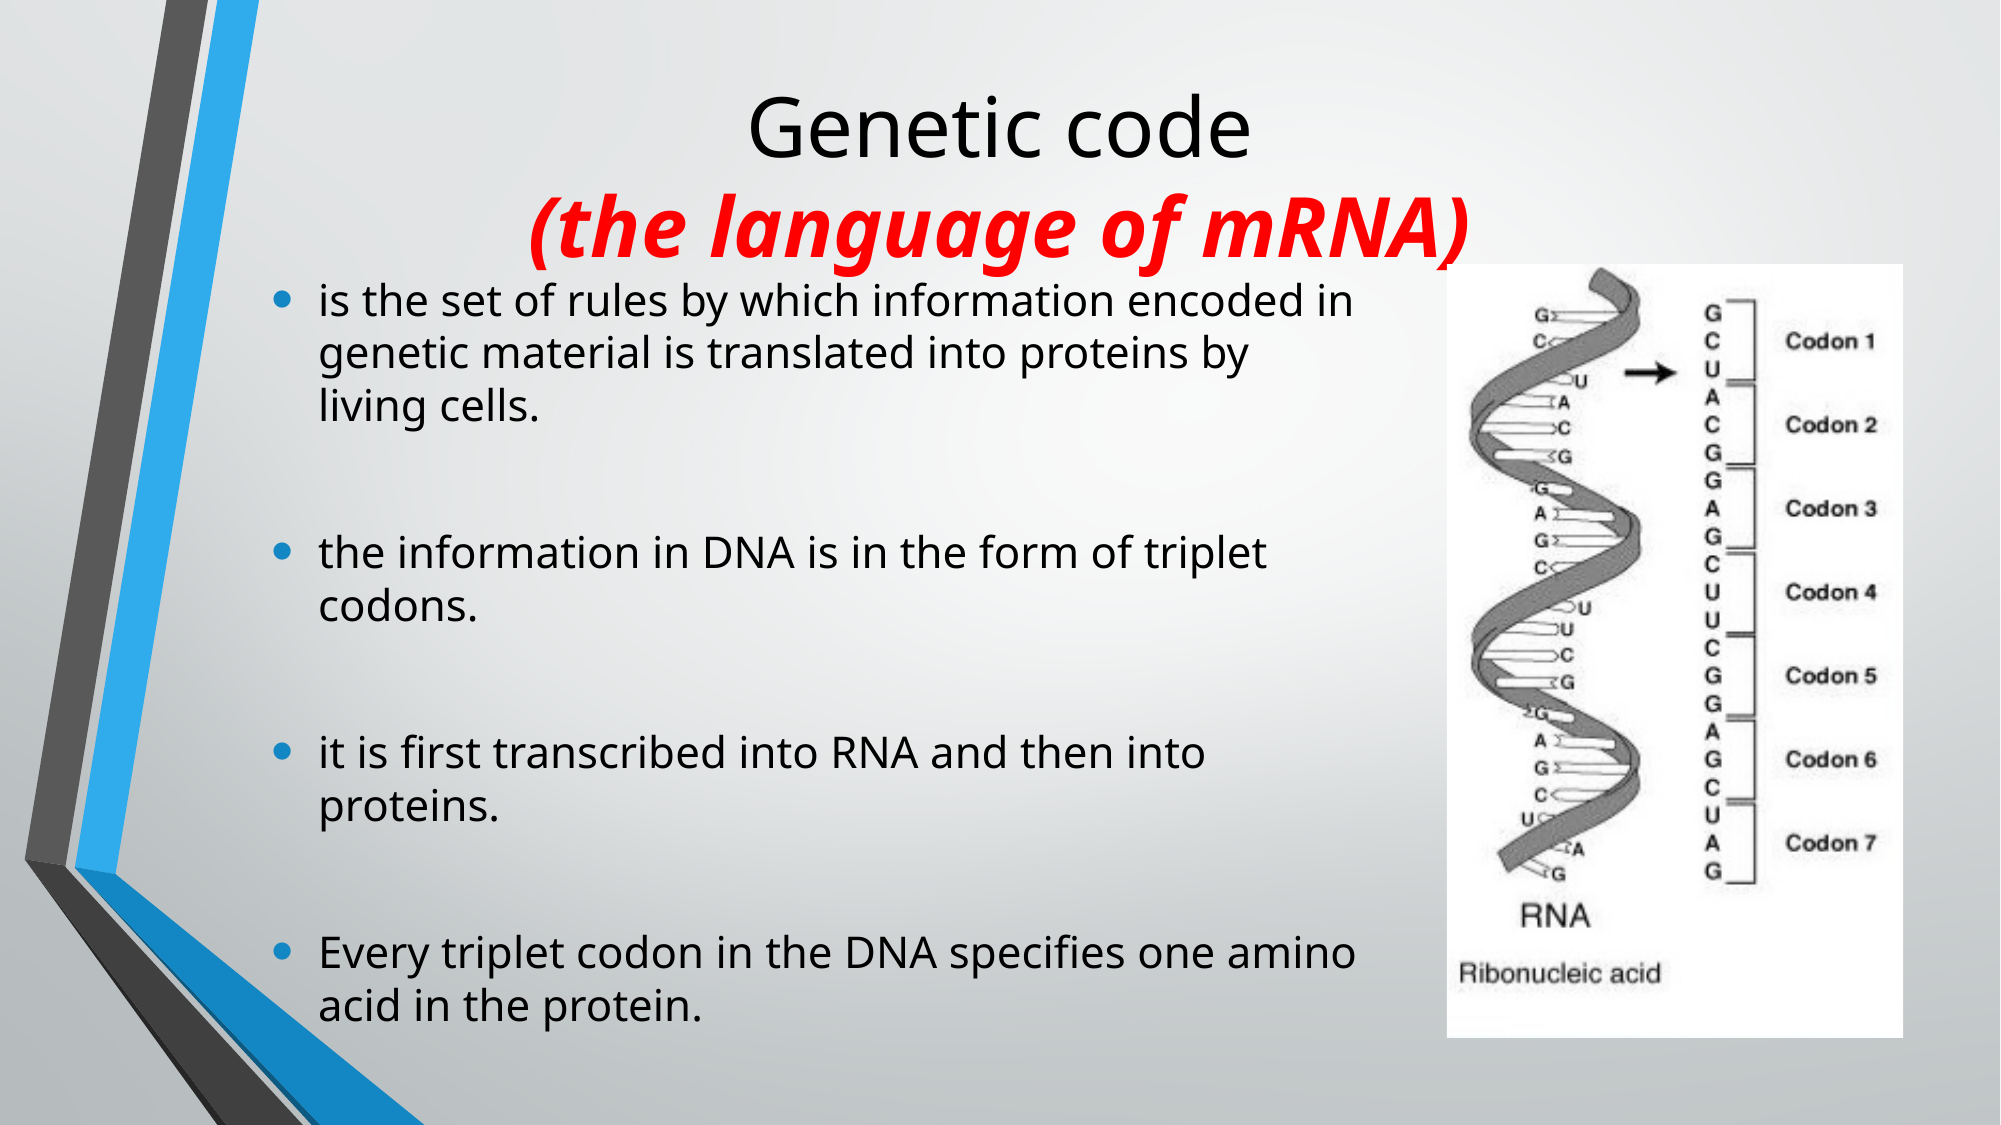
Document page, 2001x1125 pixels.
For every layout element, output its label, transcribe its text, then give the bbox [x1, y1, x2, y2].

title Genetic code (the language of mRNA) [324, 45, 1675, 303]
picture [1446, 264, 1904, 1038]
list is the set of rules by which information encoded in genetic material is translated into proteins by living cells. the information in DNA is in the form of triplet codons. it is first transcribed into RNA and then into proteins. Every triplet codon in the DNA specifies one amino acid in the protein. [256, 302, 1380, 1000]
